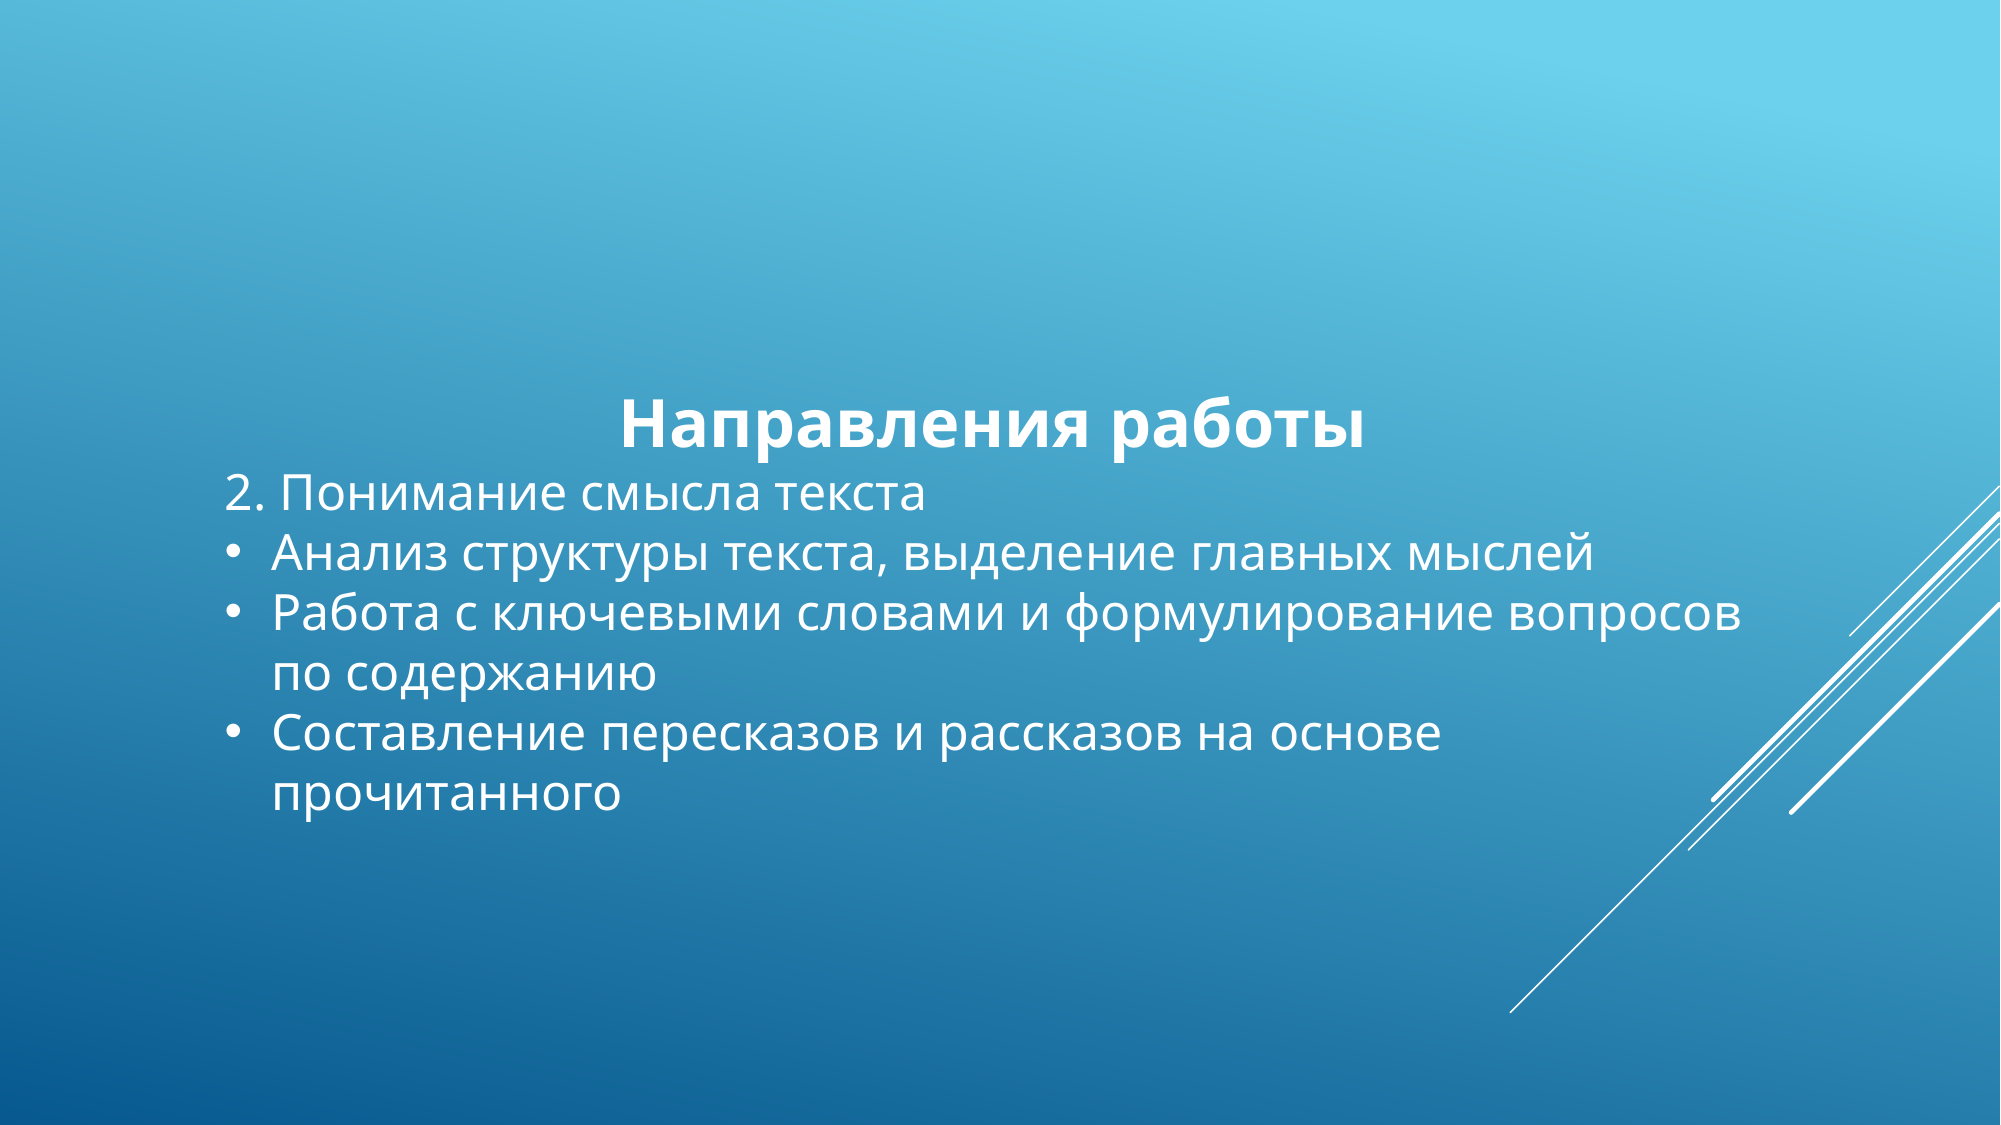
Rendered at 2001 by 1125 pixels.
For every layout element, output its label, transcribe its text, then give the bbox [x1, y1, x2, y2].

text_box Направления работы 2. Понимание смысла текста Анализ структуры текста, выделение главных мыслей Работа с ключевыми словами и формулирование вопросов по содержанию Составление пересказов и рассказов на основе прочитанного [209, 372, 1778, 828]
